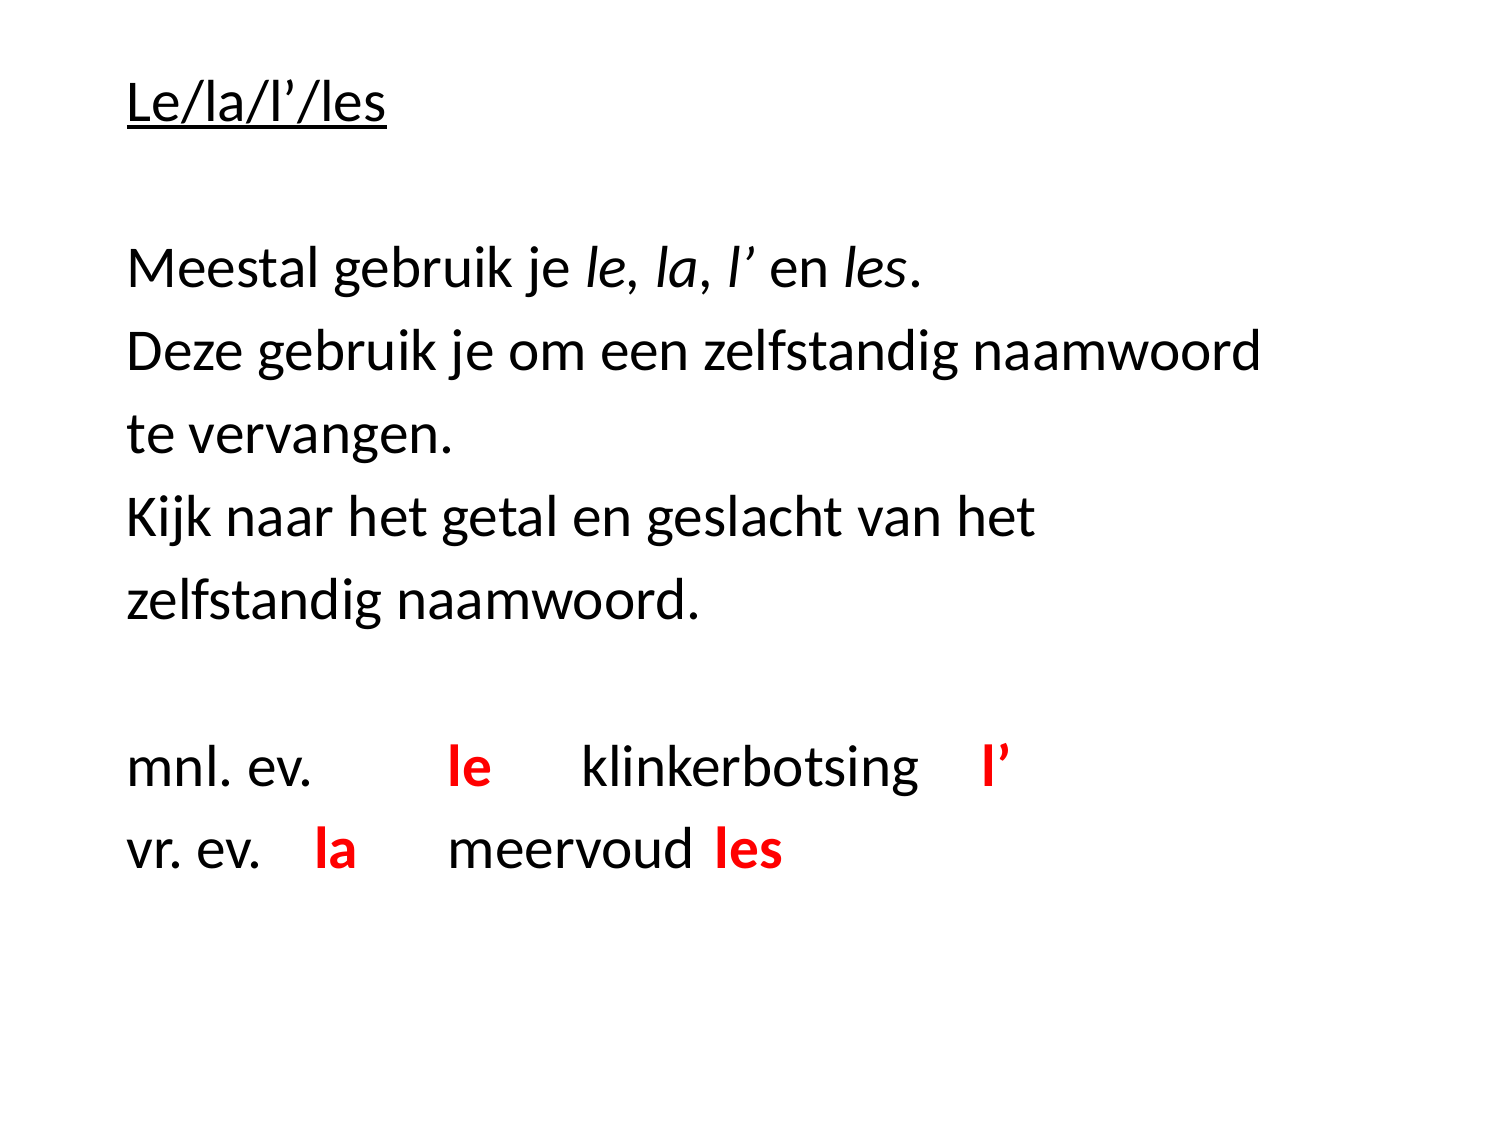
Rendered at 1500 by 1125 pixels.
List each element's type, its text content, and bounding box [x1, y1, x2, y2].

text_box Le/la/l’/les Meestal gebruik je le, la, l’ en les. Deze gebruik je om een zelfstandig naamwoord te vervangen. Kijk naar het getal en geslacht van het zelfstandig naamwoord. mnl. ev. le klinkerbotsing l’ vr. ev. la meervoud les [112, 54, 1424, 988]
